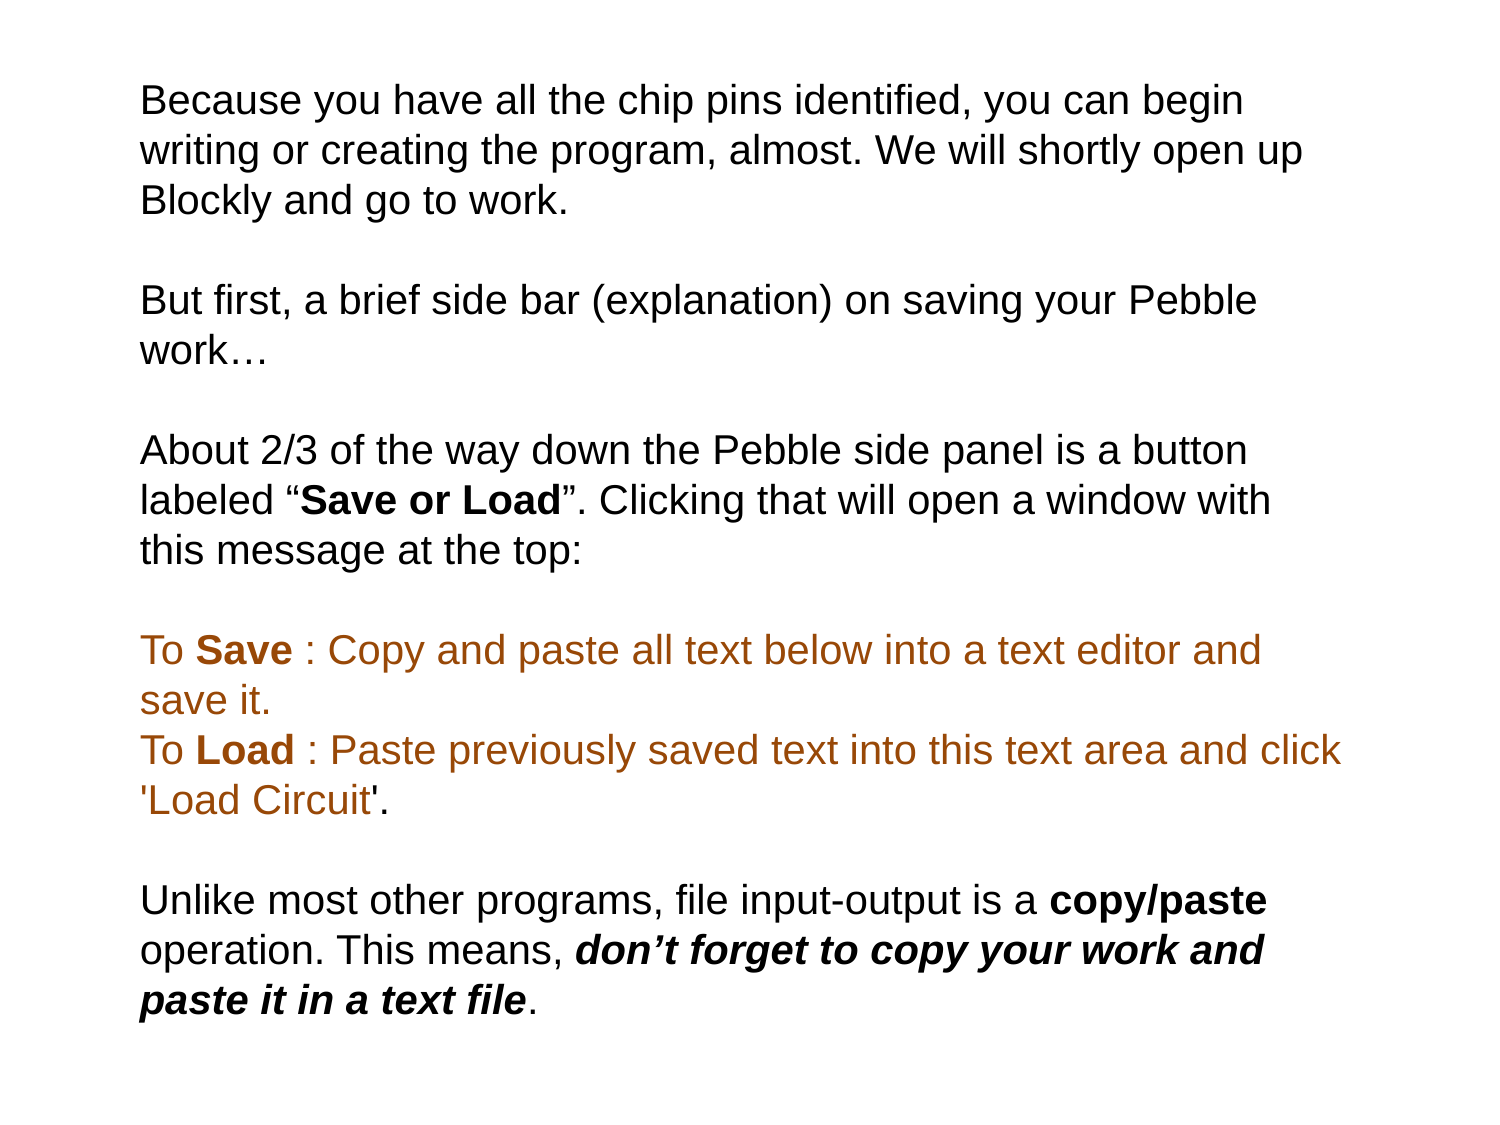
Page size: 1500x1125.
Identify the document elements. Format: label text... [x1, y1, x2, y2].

text_box Because you have all the chip pins identified, you can begin writing or creating the program, almost. We will shortly open up Blockly and go to work. But first, a brief side bar (explanation) on saving your Pebble work… About 2/3 of the way down the Pebble side panel is a button labeled “Save or Load”. Clicking that will open a window with this message at the top: To Save : Copy and paste all text below into a text editor and save it. To Load : Paste previously saved text into this text area and click 'Load Circuit'. Unlike most other programs, file input-output is a copy/paste operation. This means, don’t forget to copy your work and paste it in a text file. [125, 65, 1363, 1031]
